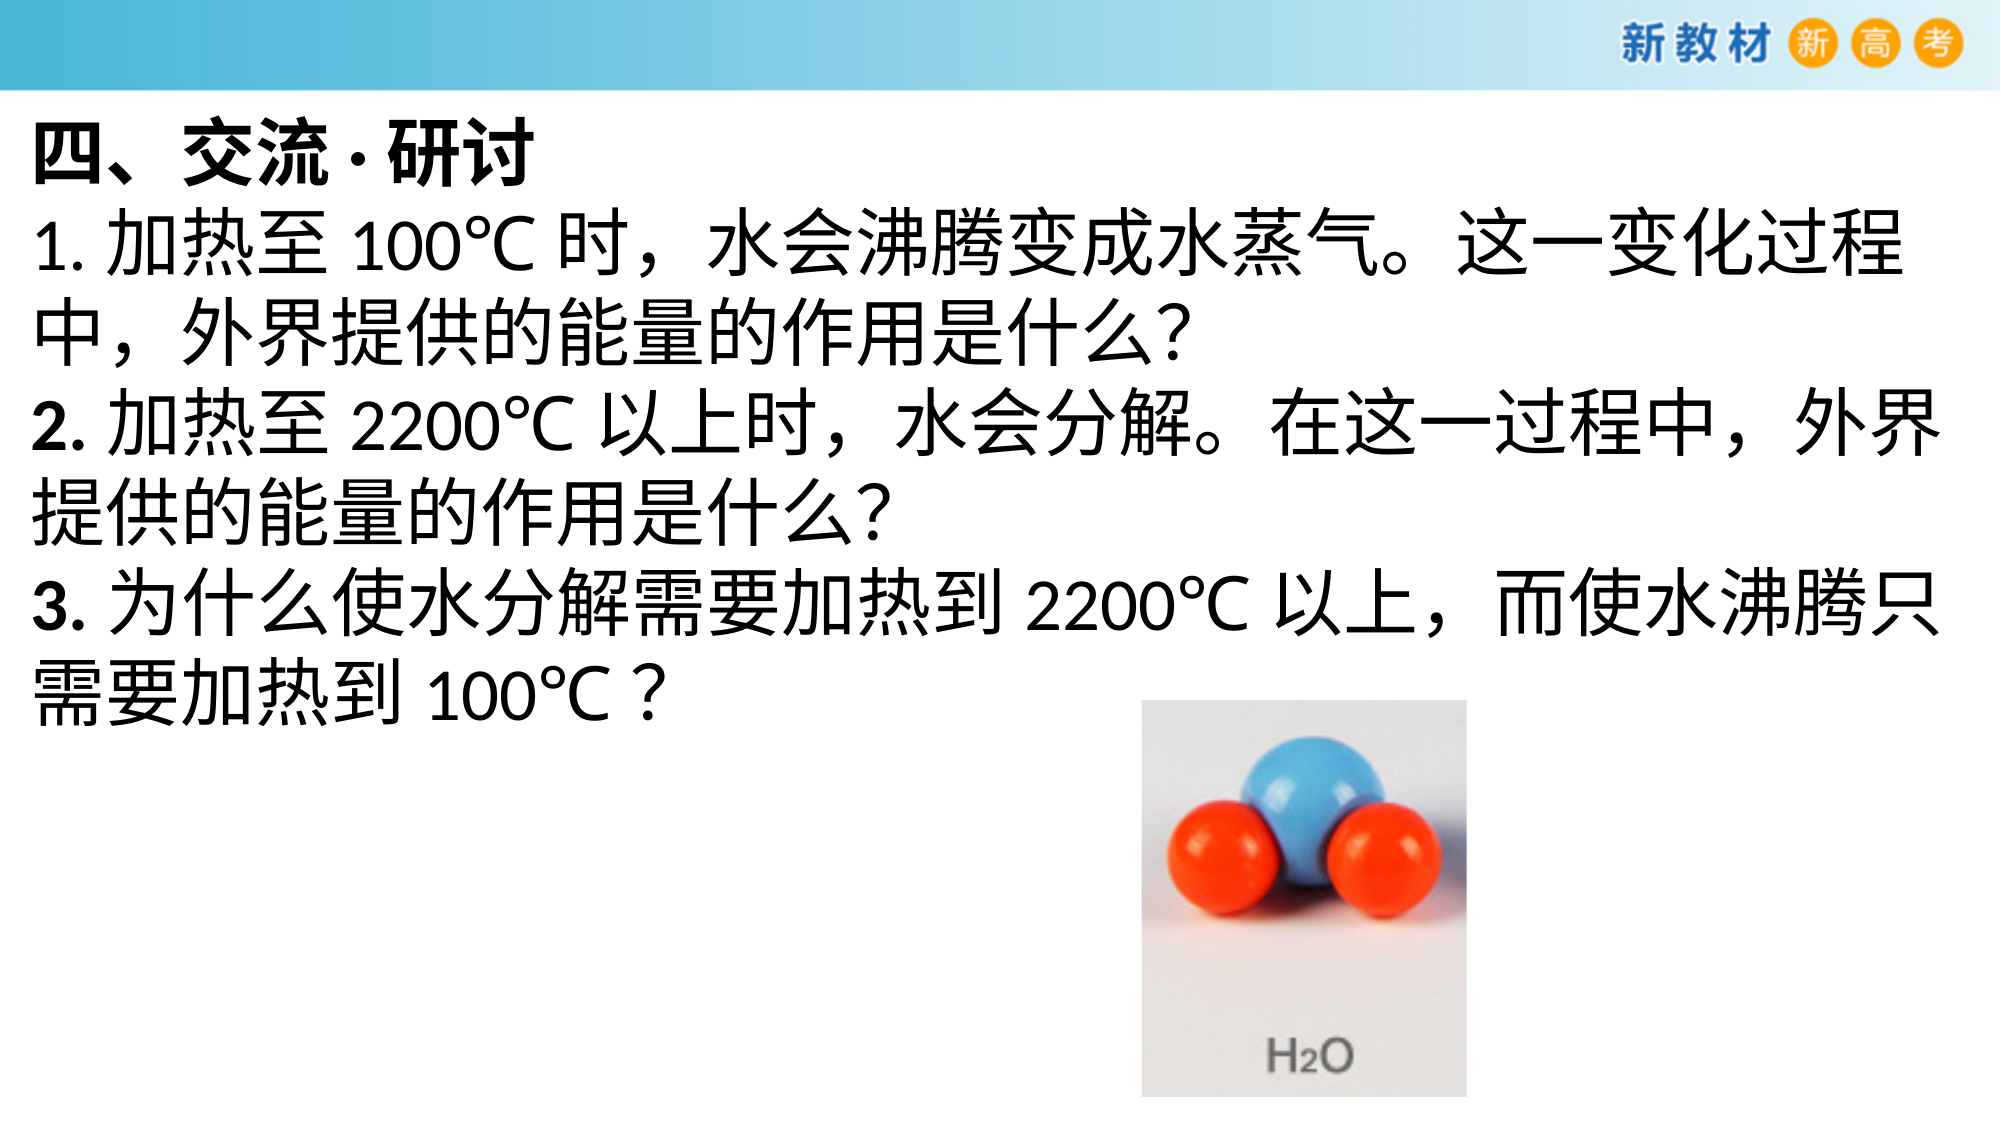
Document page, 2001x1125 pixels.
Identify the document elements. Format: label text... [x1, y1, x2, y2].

picture [0, 0, 2001, 1125]
text_box 四、交流·研讨 1.加热至100℃时，水会沸腾变成水蒸气。这一变化过程中，外界提供的能量的作用是什么？ 2.加热至2200℃以上时，水会分解。在这一过程中，外界提供的能量的作用是什么？ 3.为什么使水分解需要加热到2200℃以上，而使水沸腾只需要加热到100℃？ [15, 98, 1985, 743]
